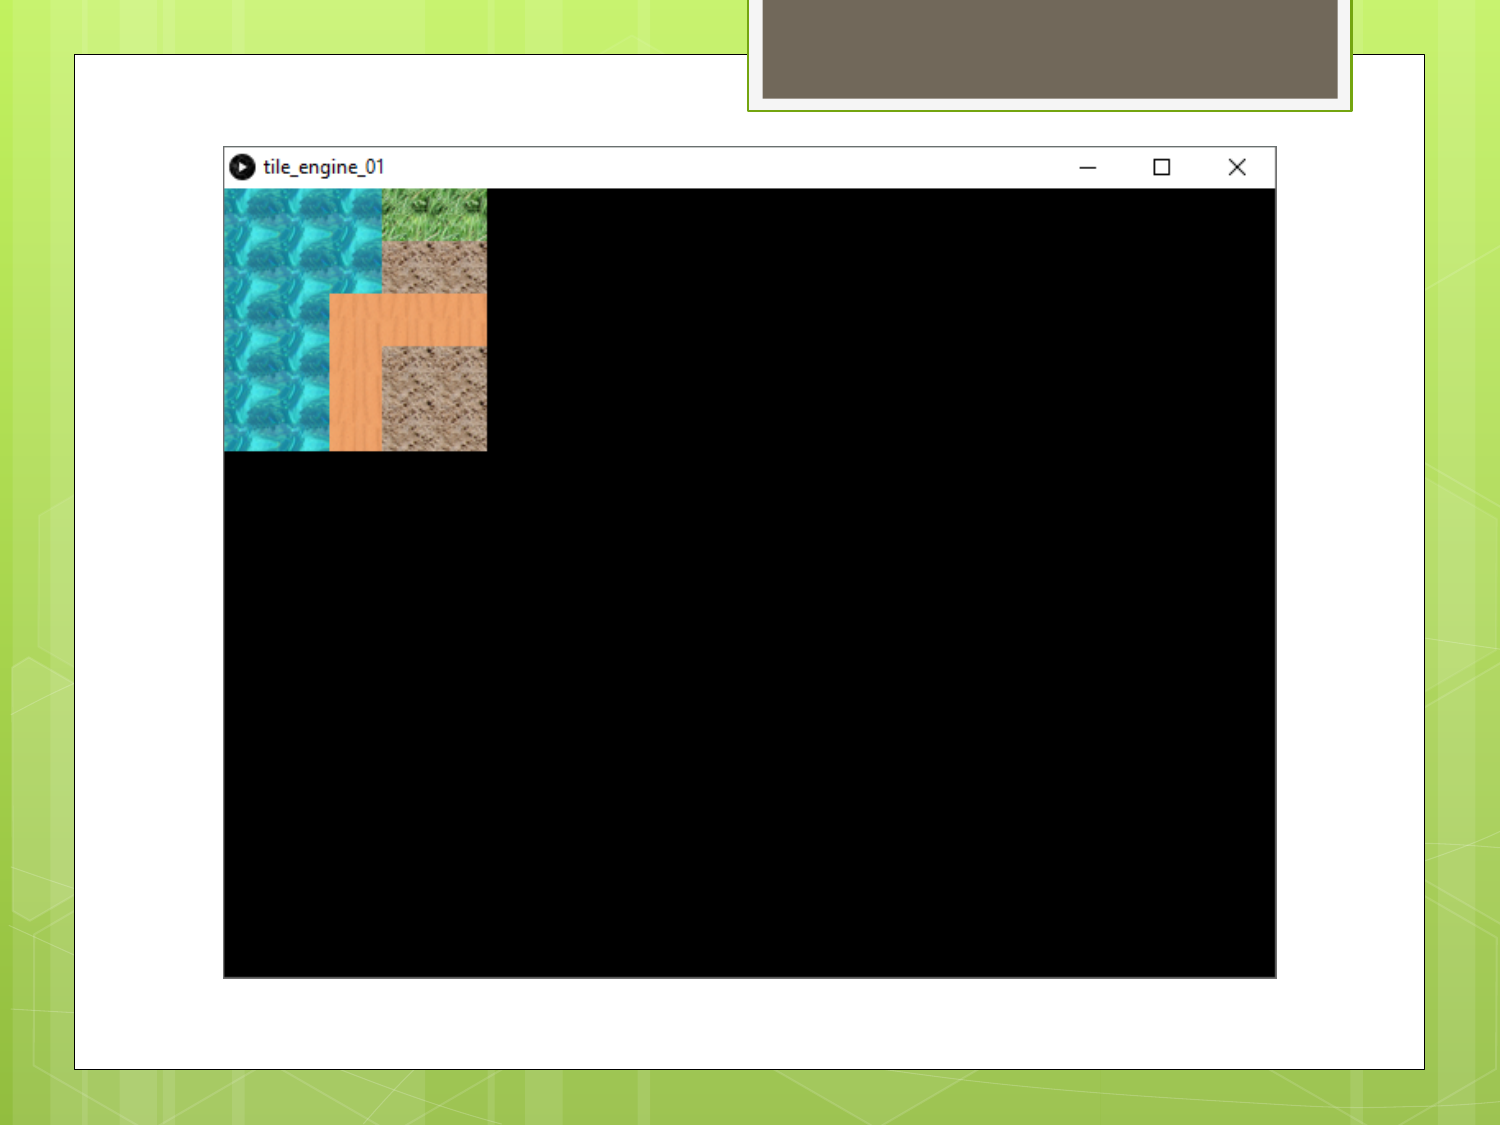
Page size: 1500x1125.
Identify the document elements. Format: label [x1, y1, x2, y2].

list [223, 146, 1277, 979]
